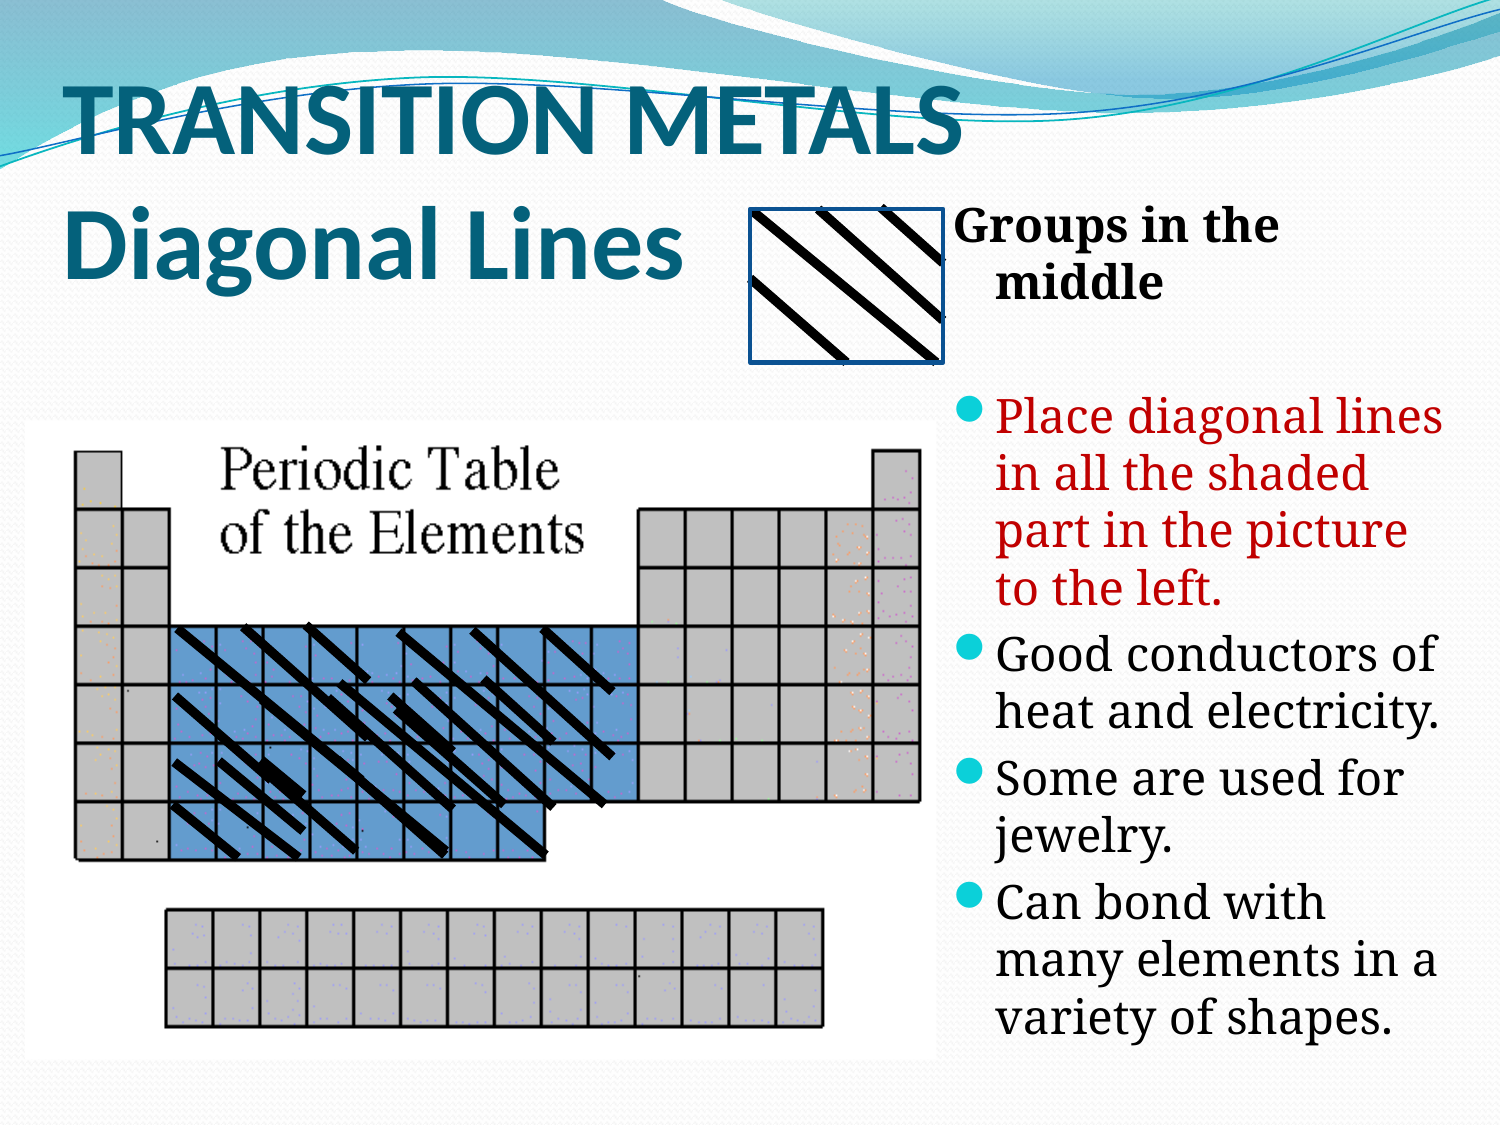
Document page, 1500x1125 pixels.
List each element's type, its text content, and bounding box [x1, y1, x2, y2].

title TRANSITION METALS Diagonal Lines [62, 162, 1413, 301]
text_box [174, 624, 369, 759]
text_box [395, 628, 613, 805]
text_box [259, 695, 329, 852]
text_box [336, 678, 554, 856]
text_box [172, 759, 304, 858]
list Groups in the middle Place diagonal lines in all the shaded part in the picture to the left. Good conductors of heat and electricity. Some are used for jewelry. Can bond with many elements in a variety of shapes. [937, 187, 1476, 1059]
picture [24, 420, 937, 1059]
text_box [749, 207, 944, 363]
